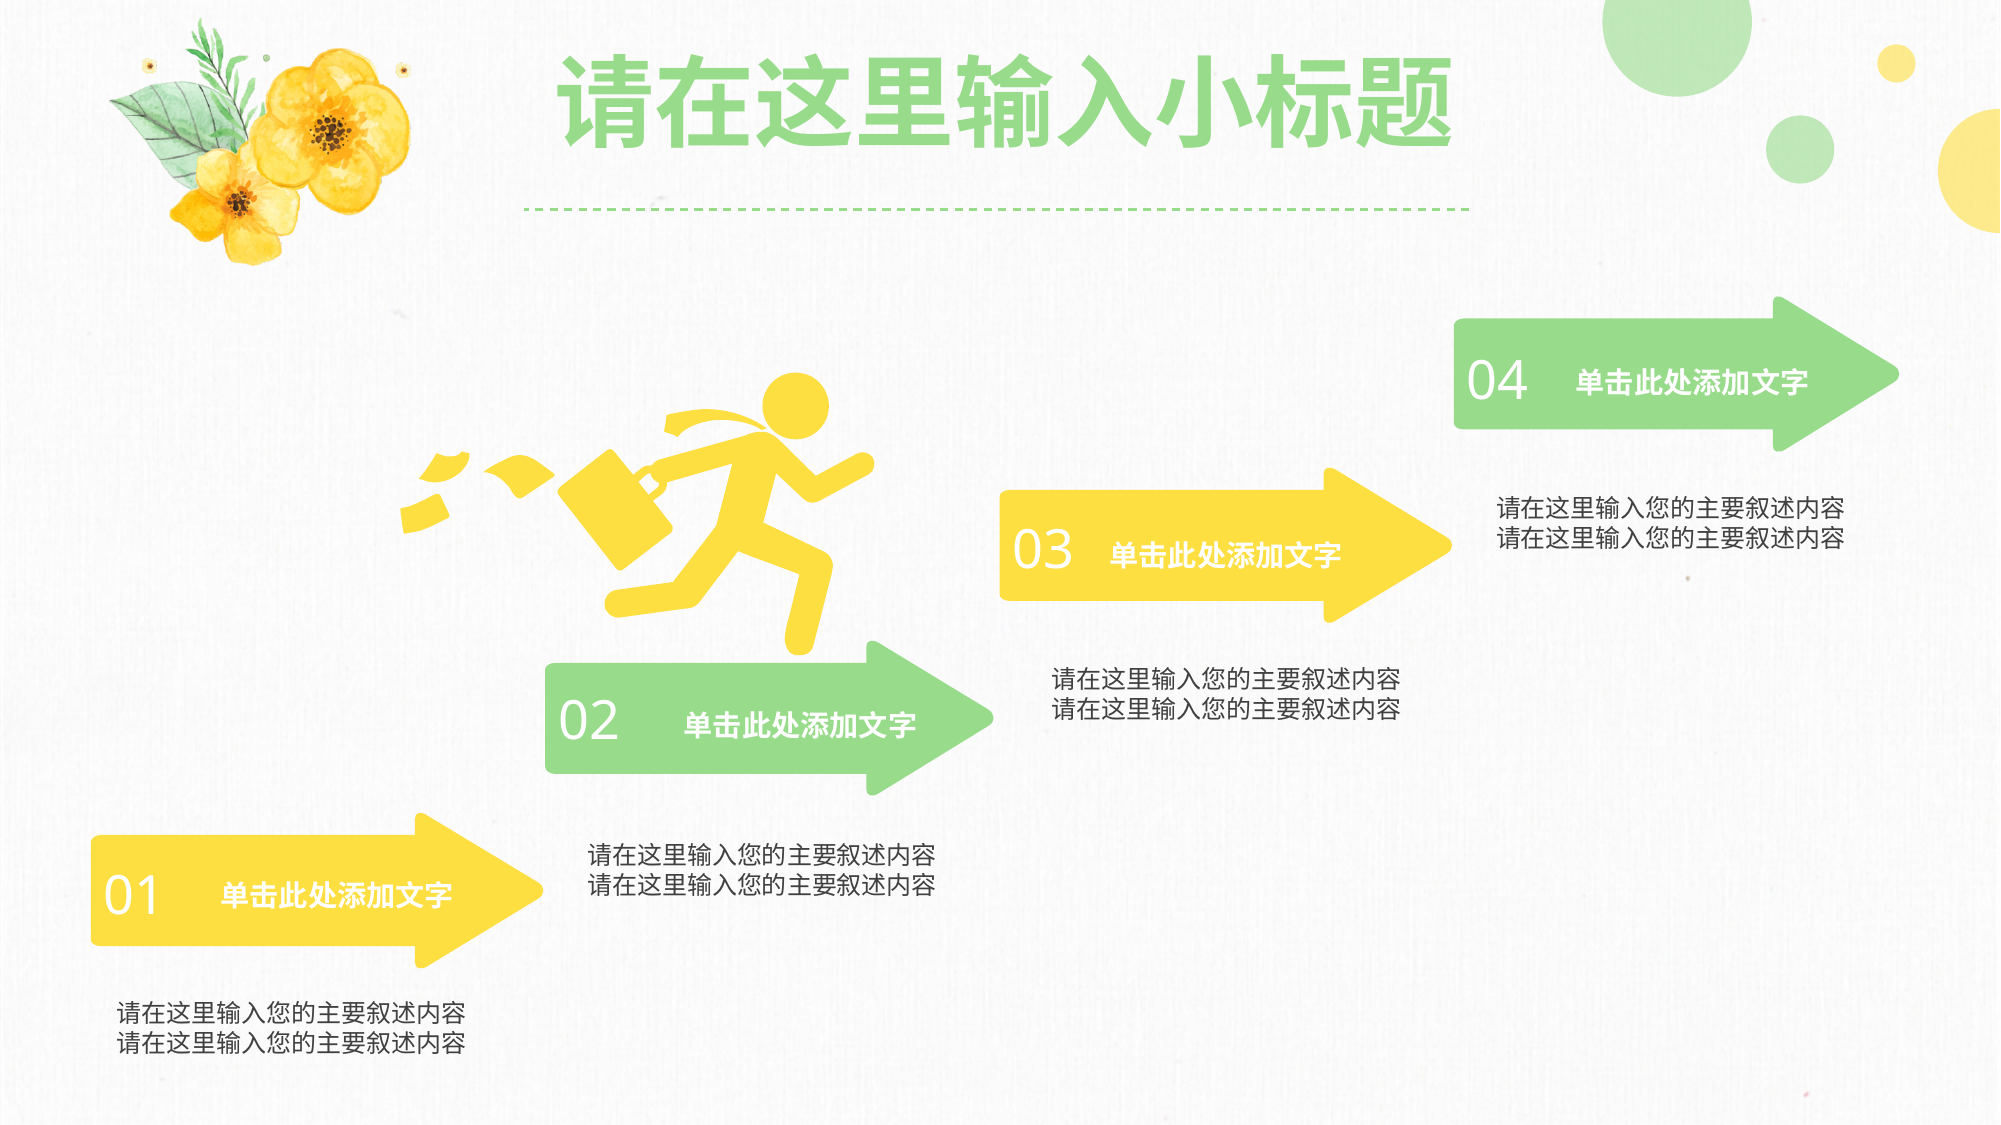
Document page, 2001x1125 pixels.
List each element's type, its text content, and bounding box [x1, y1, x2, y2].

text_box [999, 465, 1454, 814]
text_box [1453, 294, 1901, 642]
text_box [545, 638, 996, 989]
text_box [1876, 43, 1917, 84]
text_box [1936, 107, 2000, 235]
text_box [1601, 0, 1753, 98]
text_box [1765, 114, 1836, 185]
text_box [400, 372, 877, 657]
picture [0, 0, 2001, 1125]
text_box 请在这里输入小标题 [539, 31, 1470, 167]
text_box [90, 810, 546, 1125]
